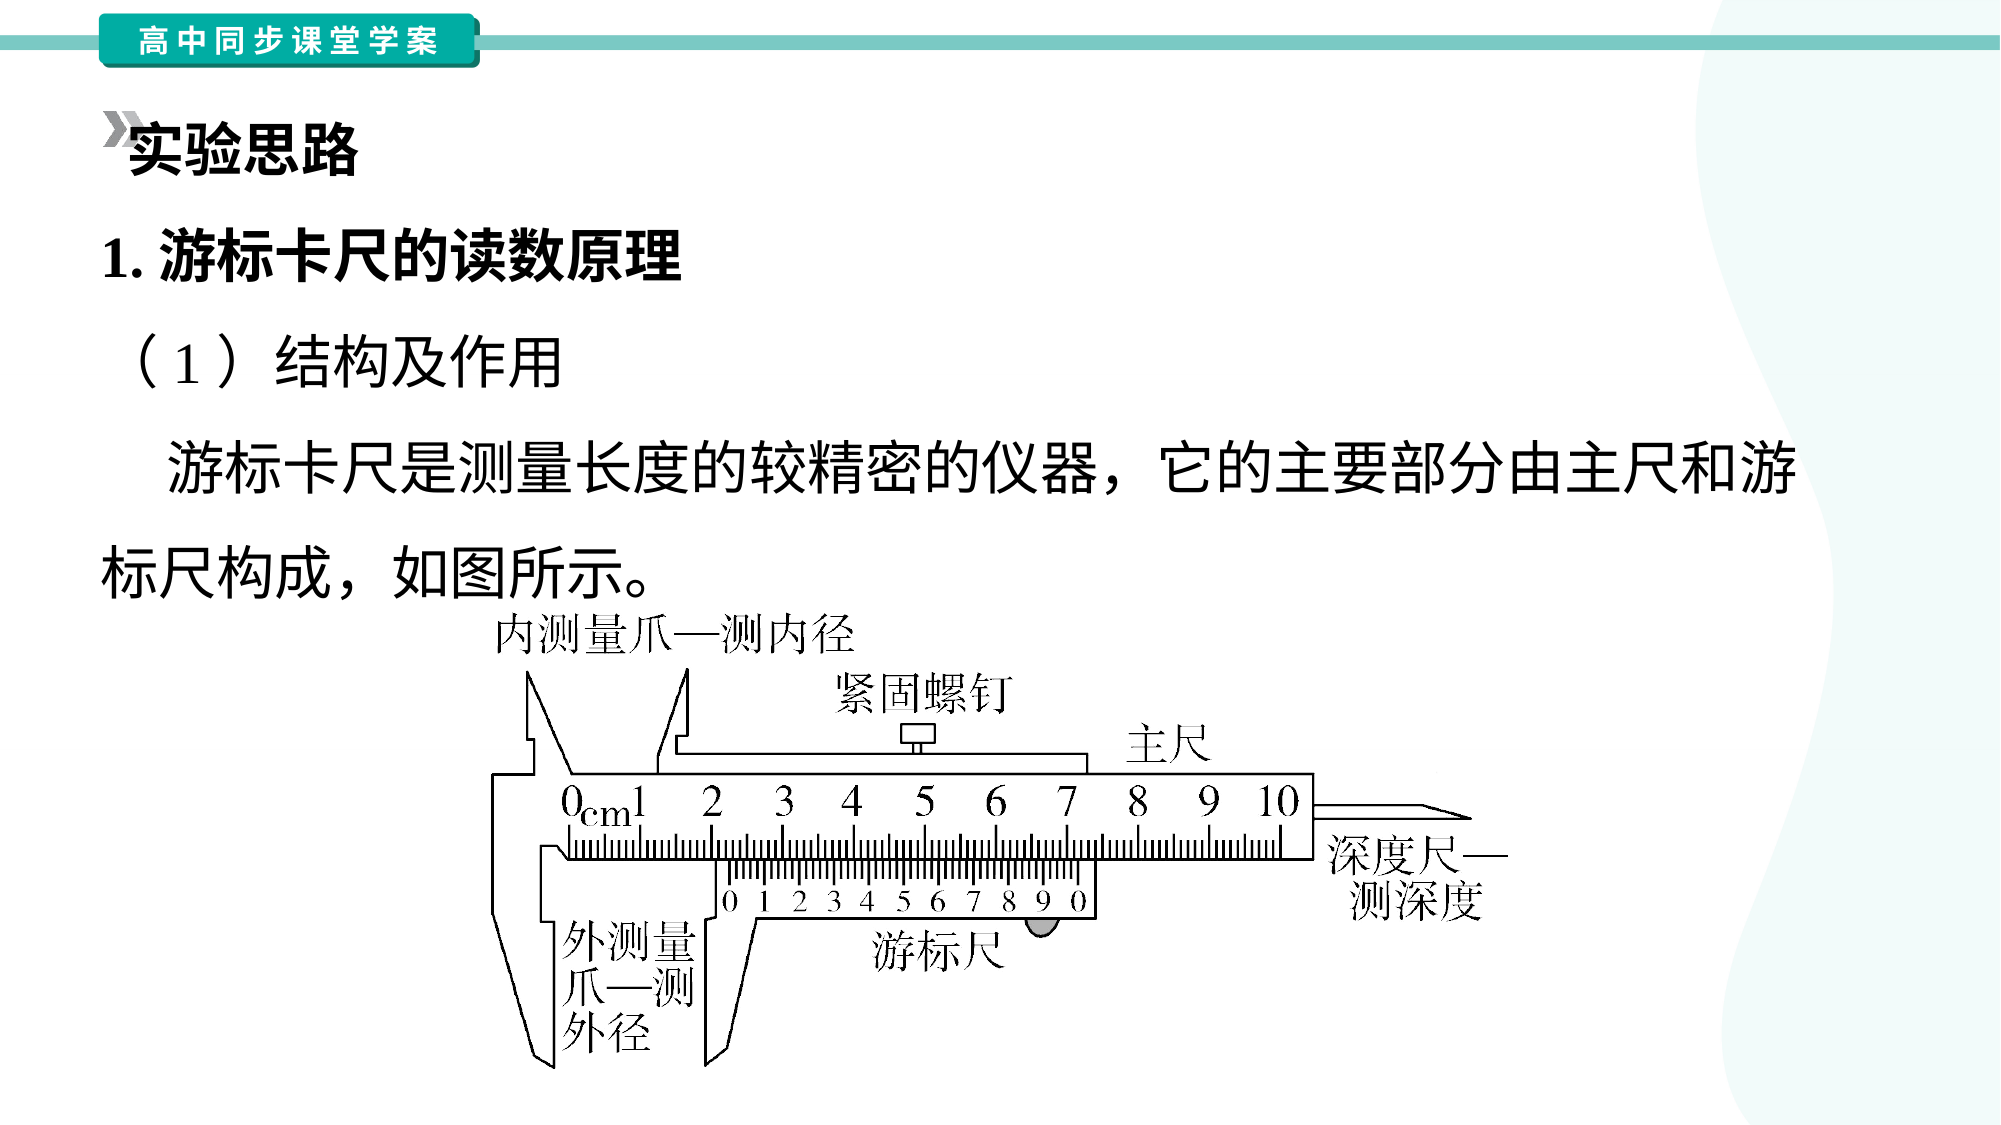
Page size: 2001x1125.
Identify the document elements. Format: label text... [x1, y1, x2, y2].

picture [0, 0, 2000, 1125]
text_box 实验思路 1.游标卡尺的读数原理 （1）结构及作用 游标卡尺是测量长度的较精密的仪器，它的主要部分由主尺和游 标尺构成，如图所示。 [100, 76, 1899, 595]
